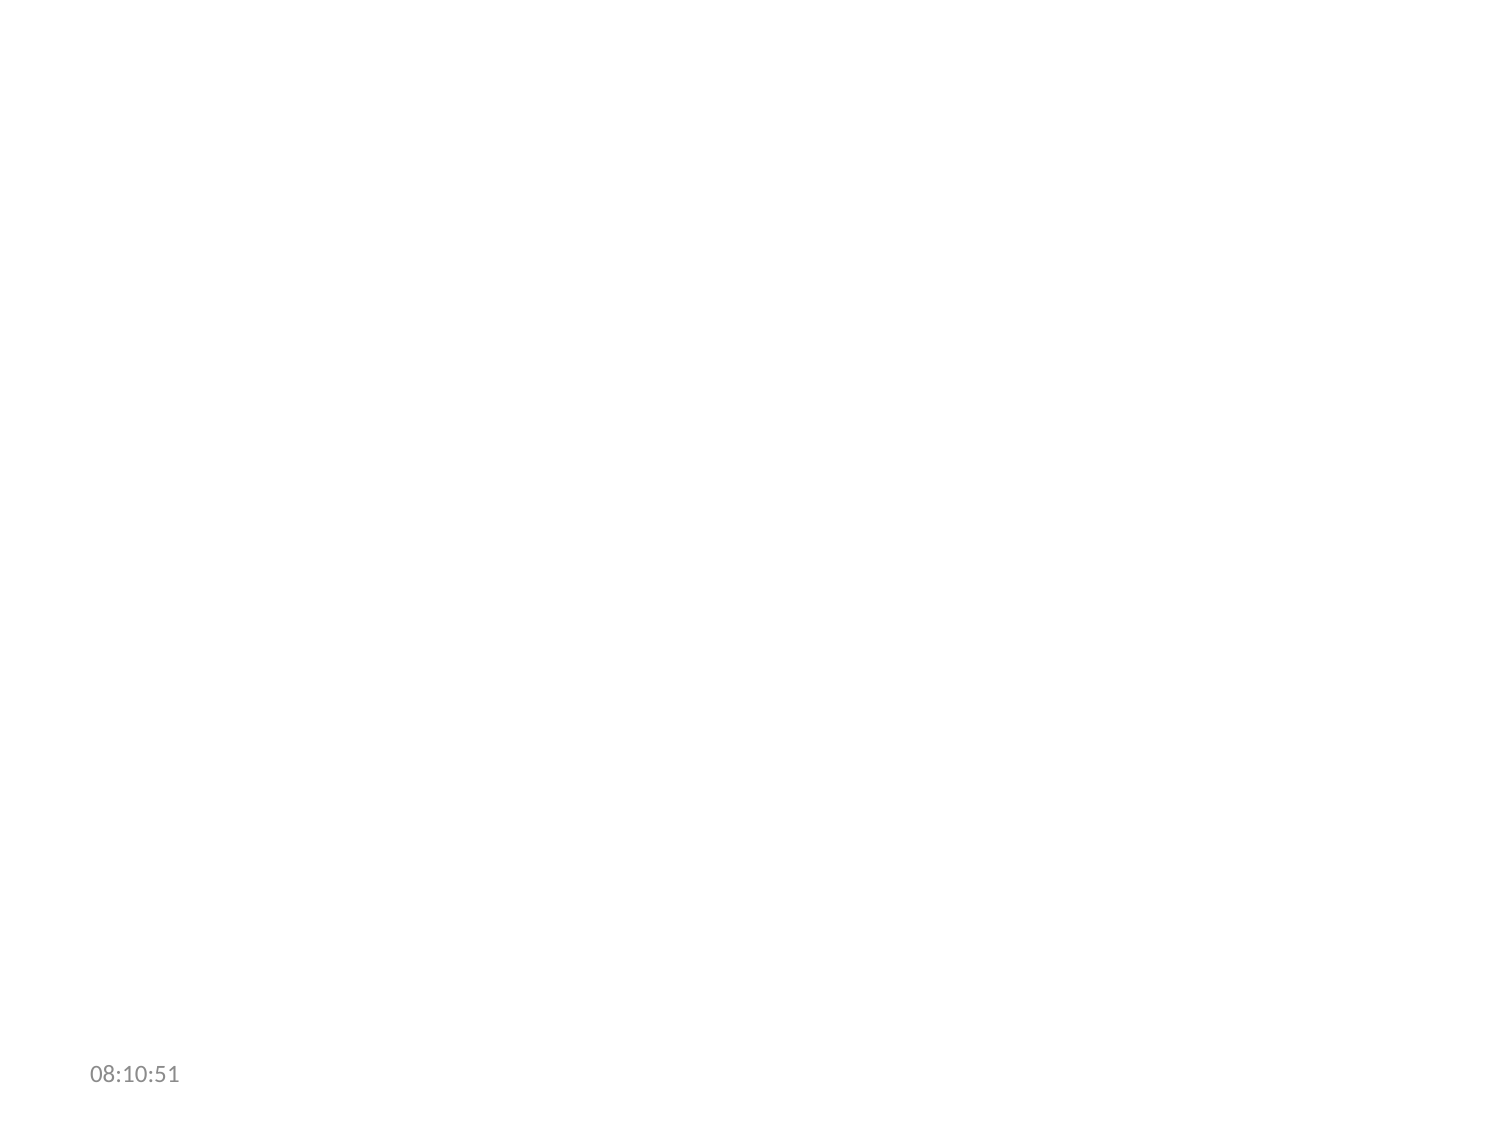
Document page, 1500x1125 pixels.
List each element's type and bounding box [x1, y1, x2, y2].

slide_number [75, 1042, 425, 1103]
